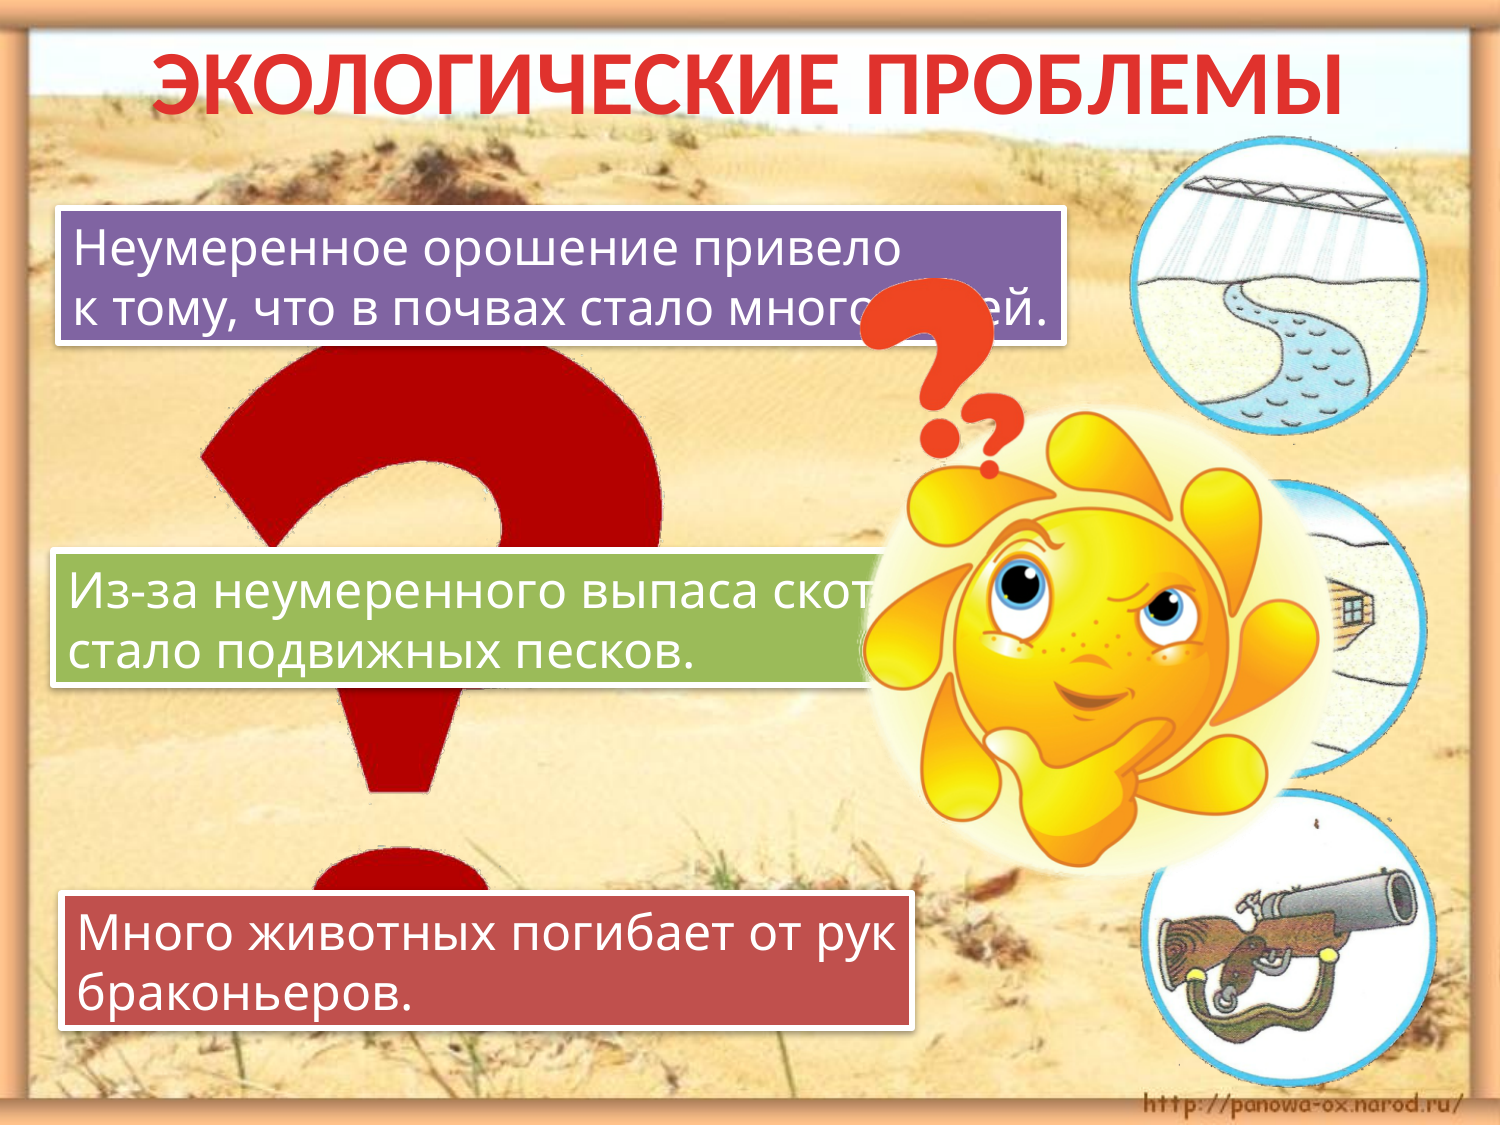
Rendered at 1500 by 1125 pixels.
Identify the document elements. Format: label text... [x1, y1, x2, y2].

picture [0, 0, 1500, 1125]
text_box Много животных погибает от рук браконьеров. [58, 890, 915, 1031]
text_box Из-за неумеренного выпаса скота больше стало подвижных песков. [673, 547, 850, 688]
text_box Из-за неумеренного выпаса скота больше стало подвижных песков. [50, 547, 189, 688]
title ЭКОЛОГИЧЕСКИЕ ПРОБЛЕМЫ [75, 0, 1425, 172]
text_box Неумеренное орошение привело к тому, что в почвах стало много солей. [55, 205, 1067, 346]
